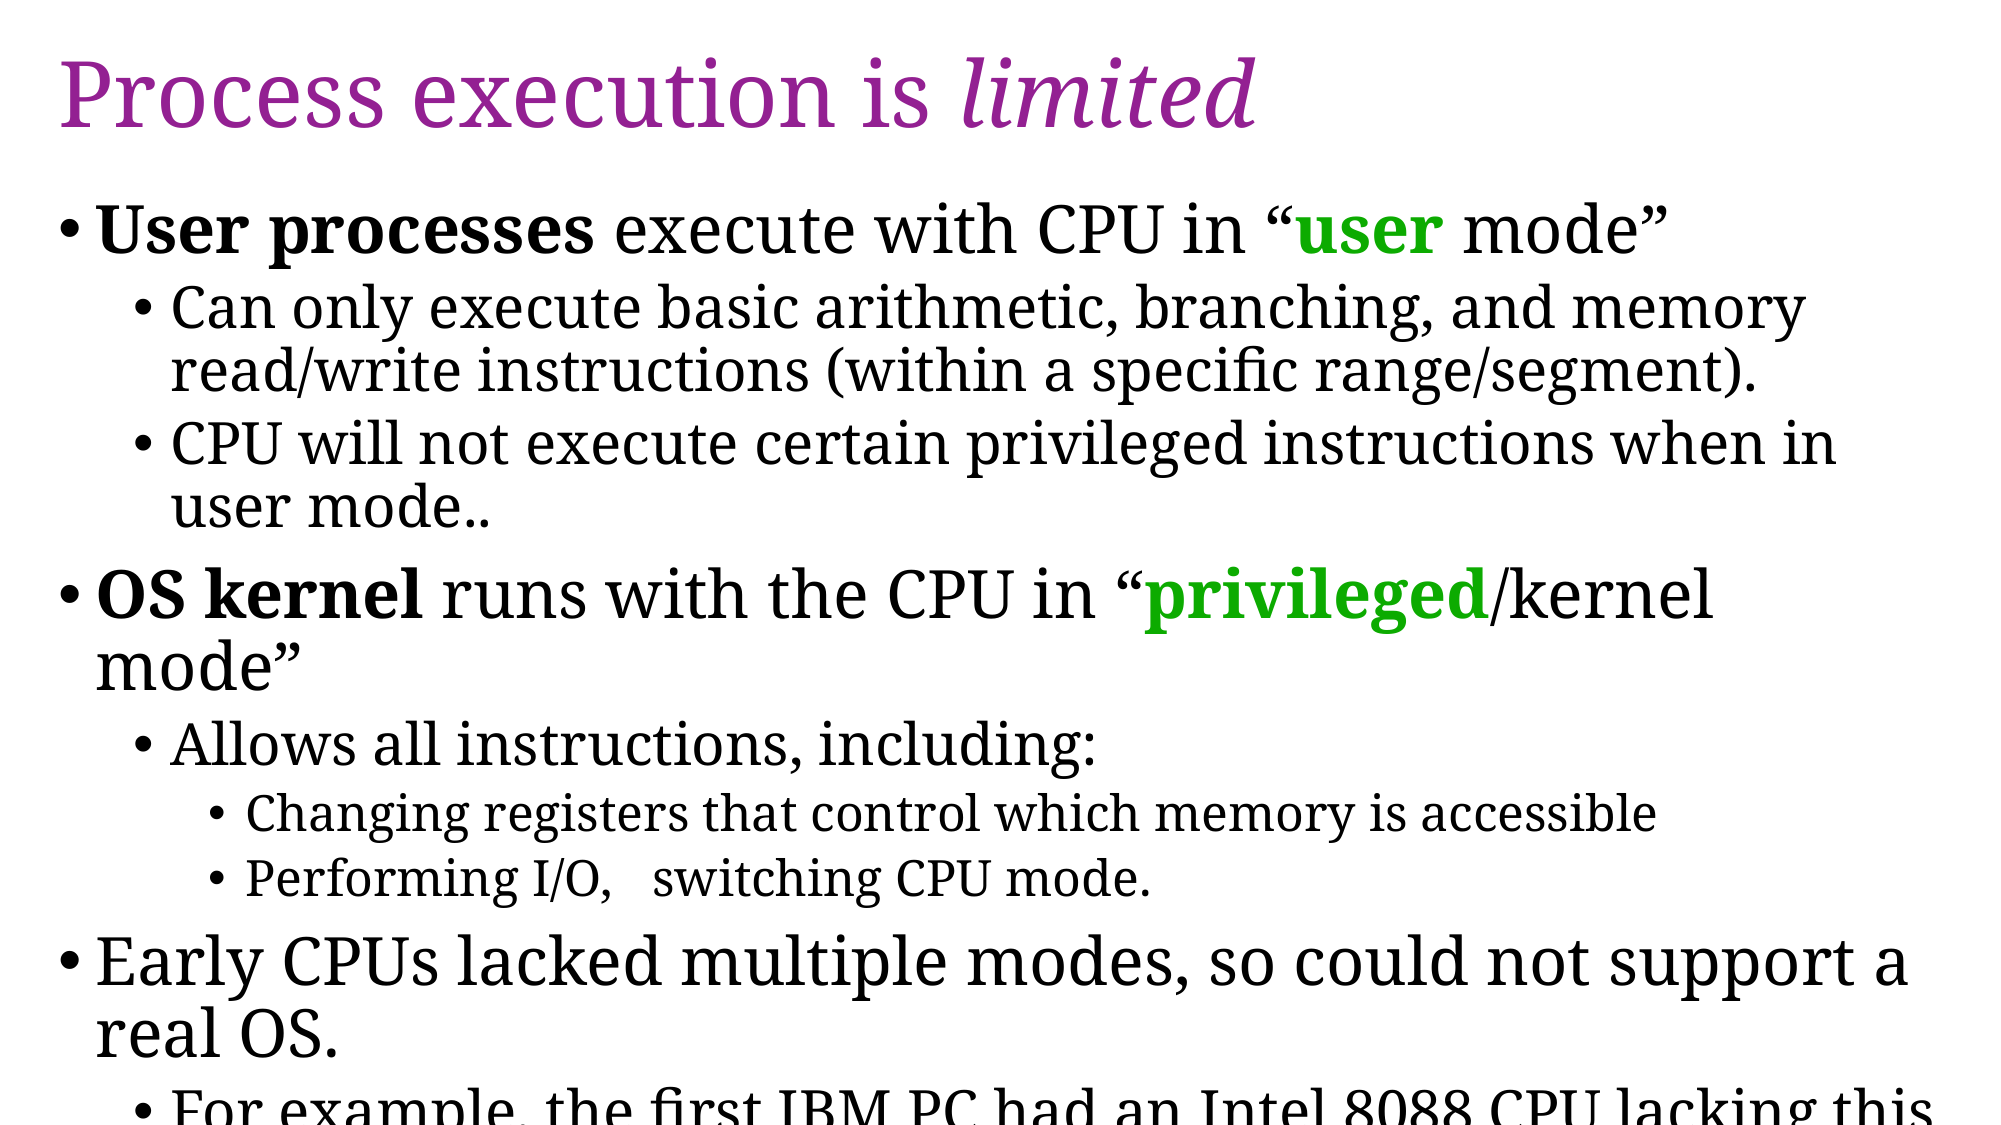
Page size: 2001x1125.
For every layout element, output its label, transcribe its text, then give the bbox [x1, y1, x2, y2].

title Process execution is limited [43, 25, 1953, 171]
list User processes execute with CPU in “user mode” Can only execute basic arithmetic, branching, and memory read/write instructions (within a specific range/segment). CPU will not execute certain privileged instructions when in user mode.. OS kernel runs with the CPU in “privileged/kernel mode” Allows all instructions, including: Changing registers that control which memory is accessible Performing I/O, switching CPU mode. Early CPUs lacked multiple modes, so could not support a real OS. For example, the first IBM PC had an Intel 8088 CPU lacking this feature, so PC DOS was a very limited OS. Intel 386 processor in 1985 enabled a true OS for PCs (OS/2 and Windows). [43, 188, 1953, 1106]
